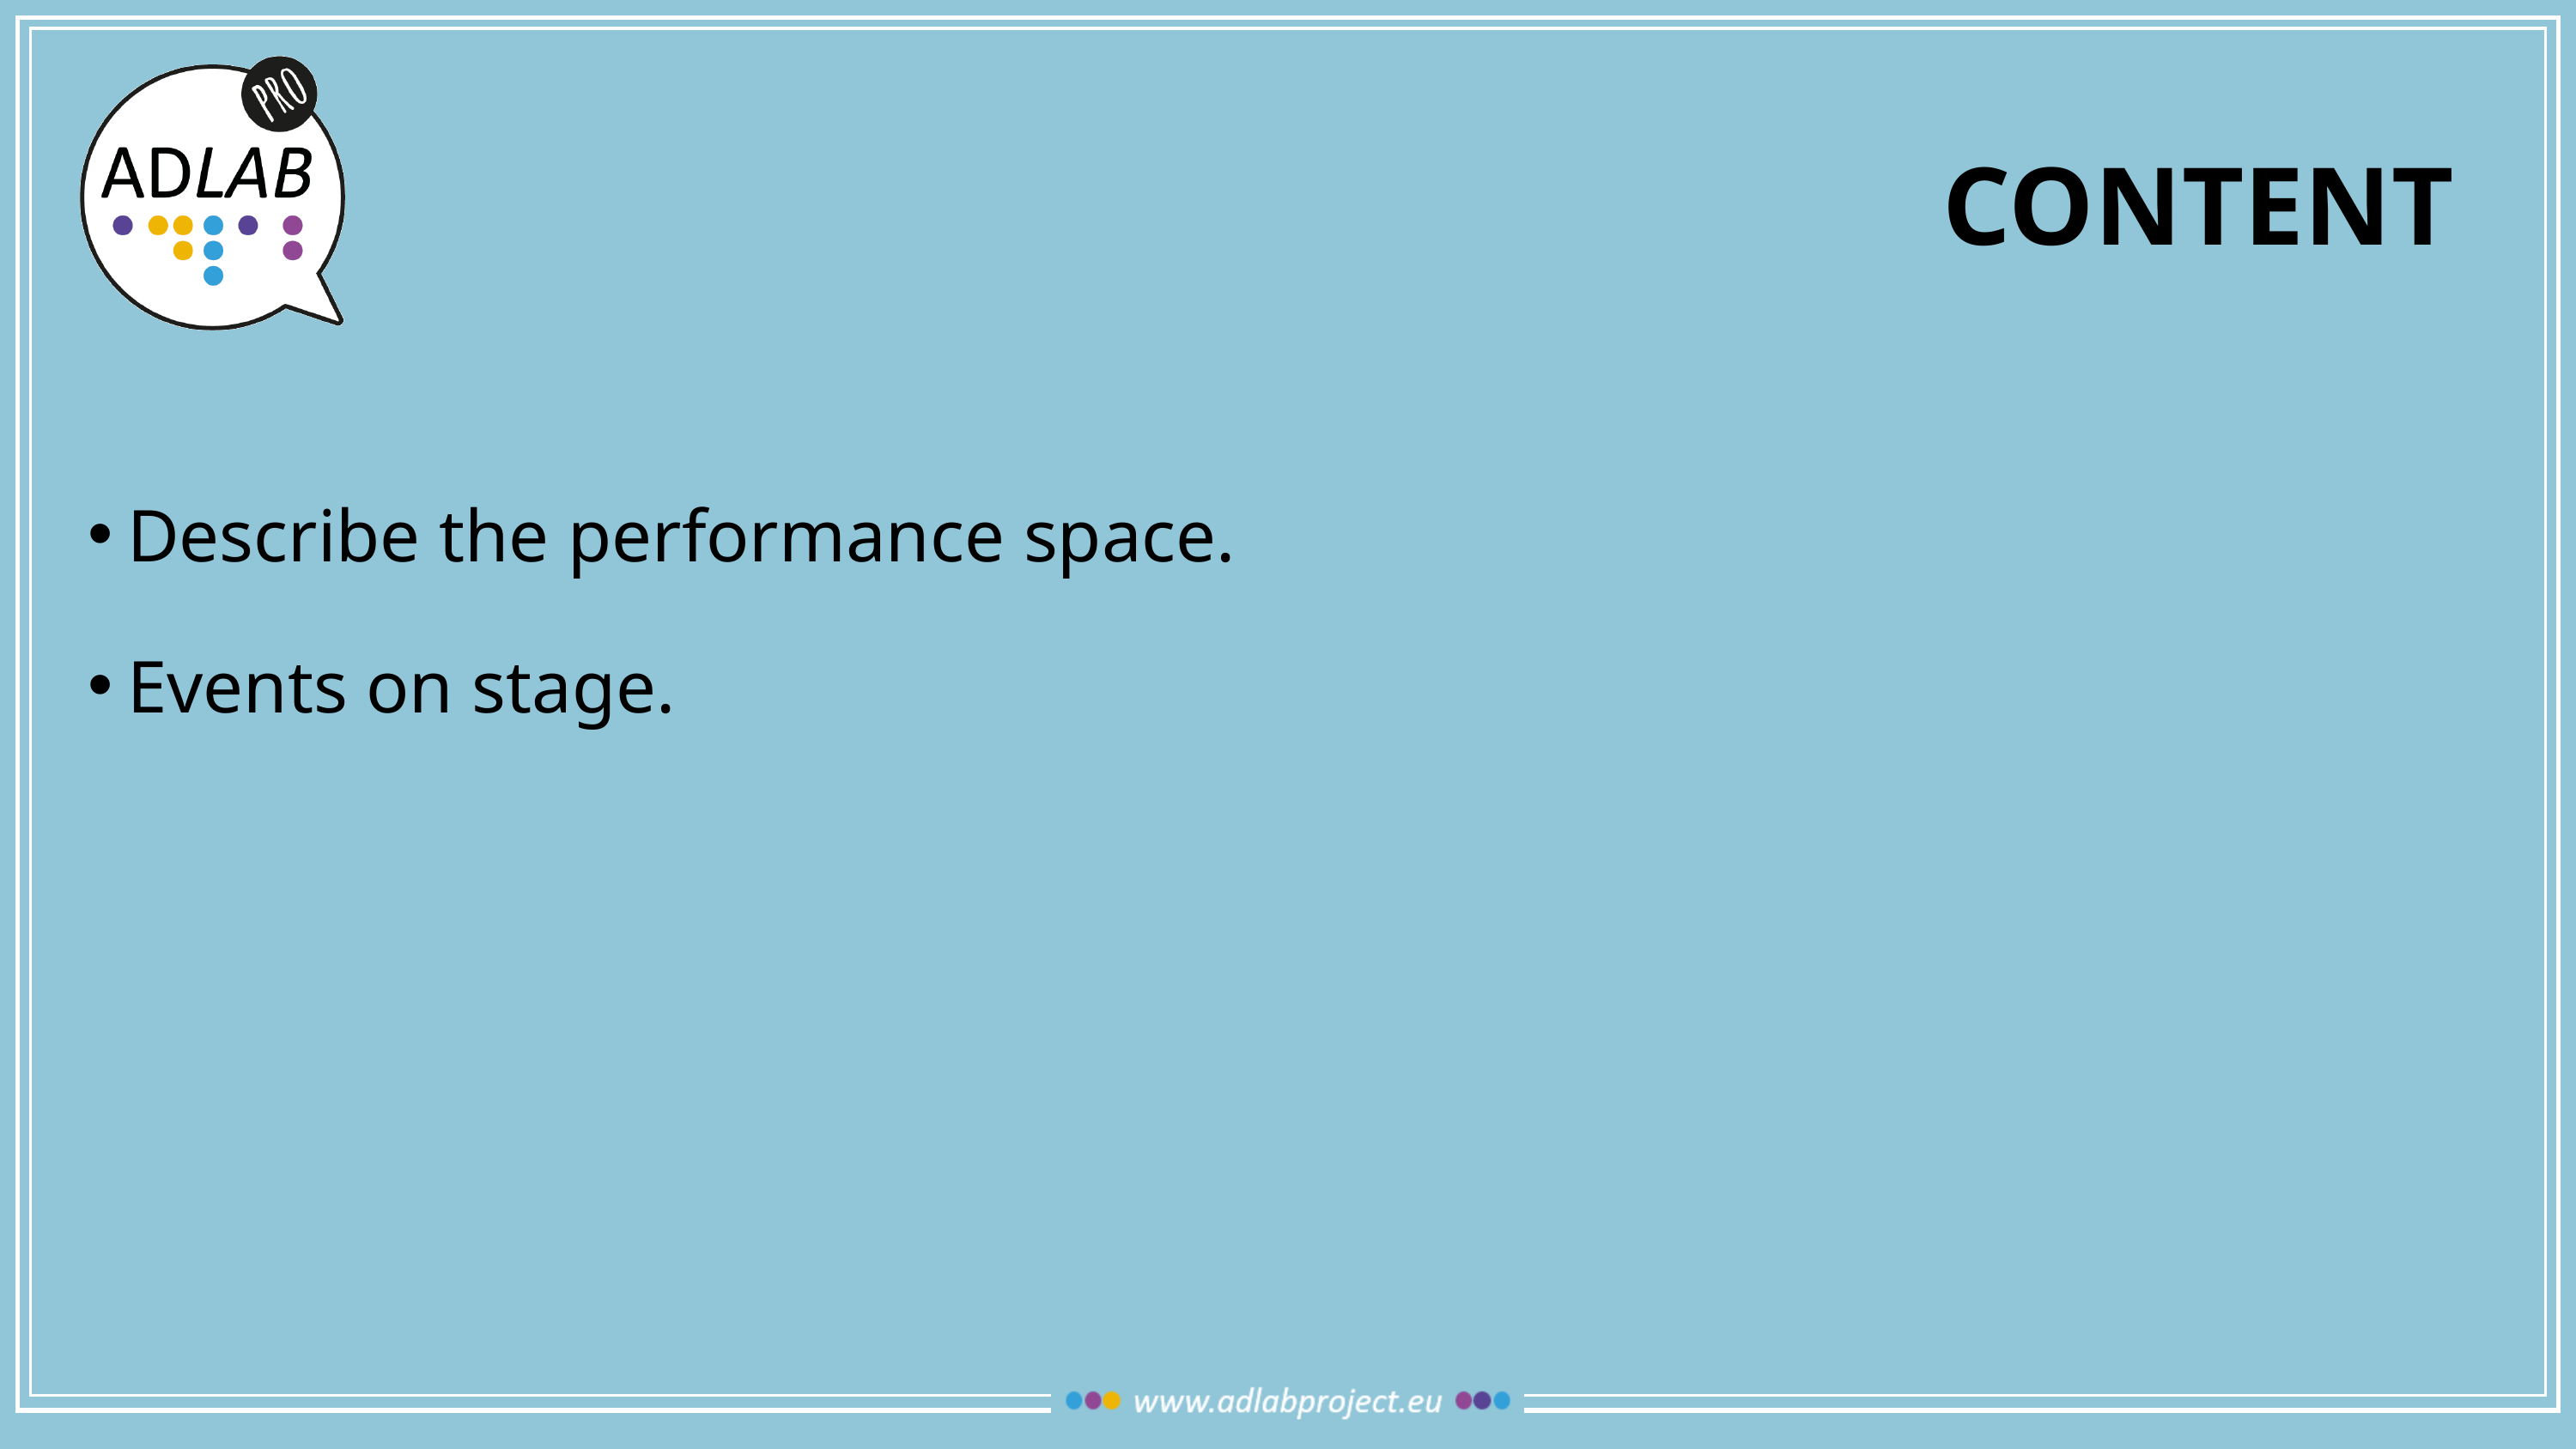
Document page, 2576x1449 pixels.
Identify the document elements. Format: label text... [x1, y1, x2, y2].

list Describe the performance space. Events on stage. [75, 440, 2501, 1122]
picture [1051, 1378, 1524, 1429]
title Content [384, 70, 2467, 351]
picture [72, 49, 353, 330]
